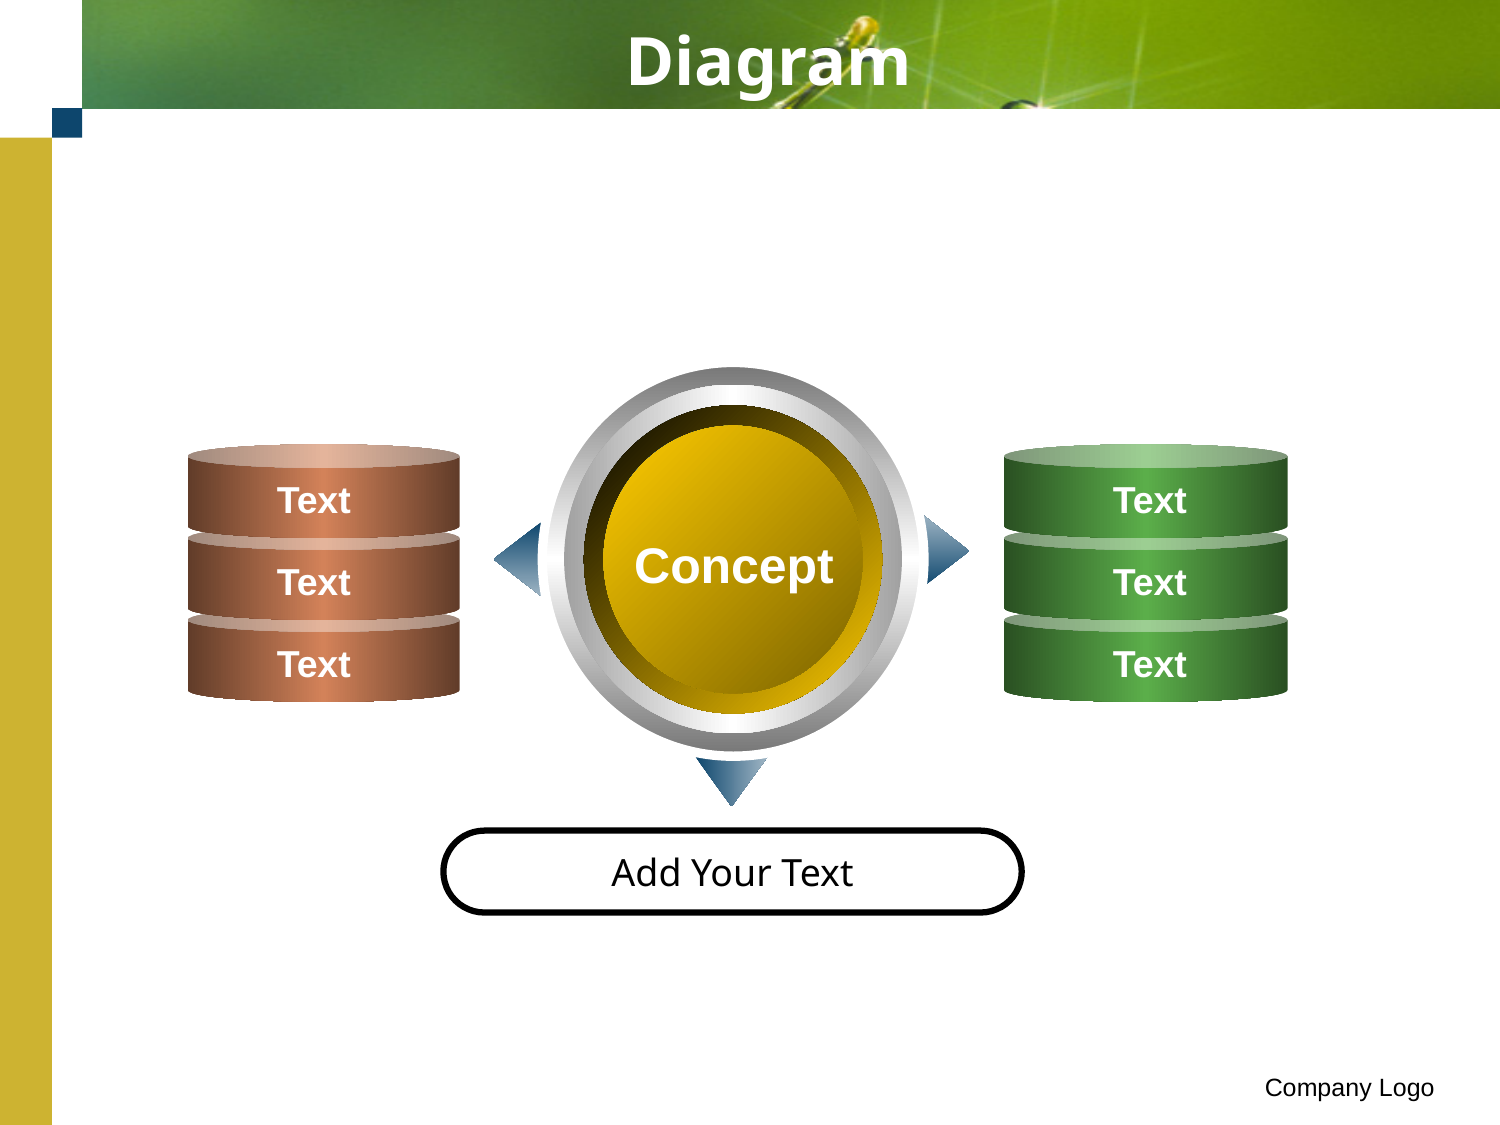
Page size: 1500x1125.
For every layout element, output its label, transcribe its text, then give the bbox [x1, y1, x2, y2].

footer Company Logo [975, 1064, 1450, 1113]
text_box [187, 362, 1288, 913]
title Diagram [87, 12, 1450, 105]
picture [82, 0, 1500, 109]
